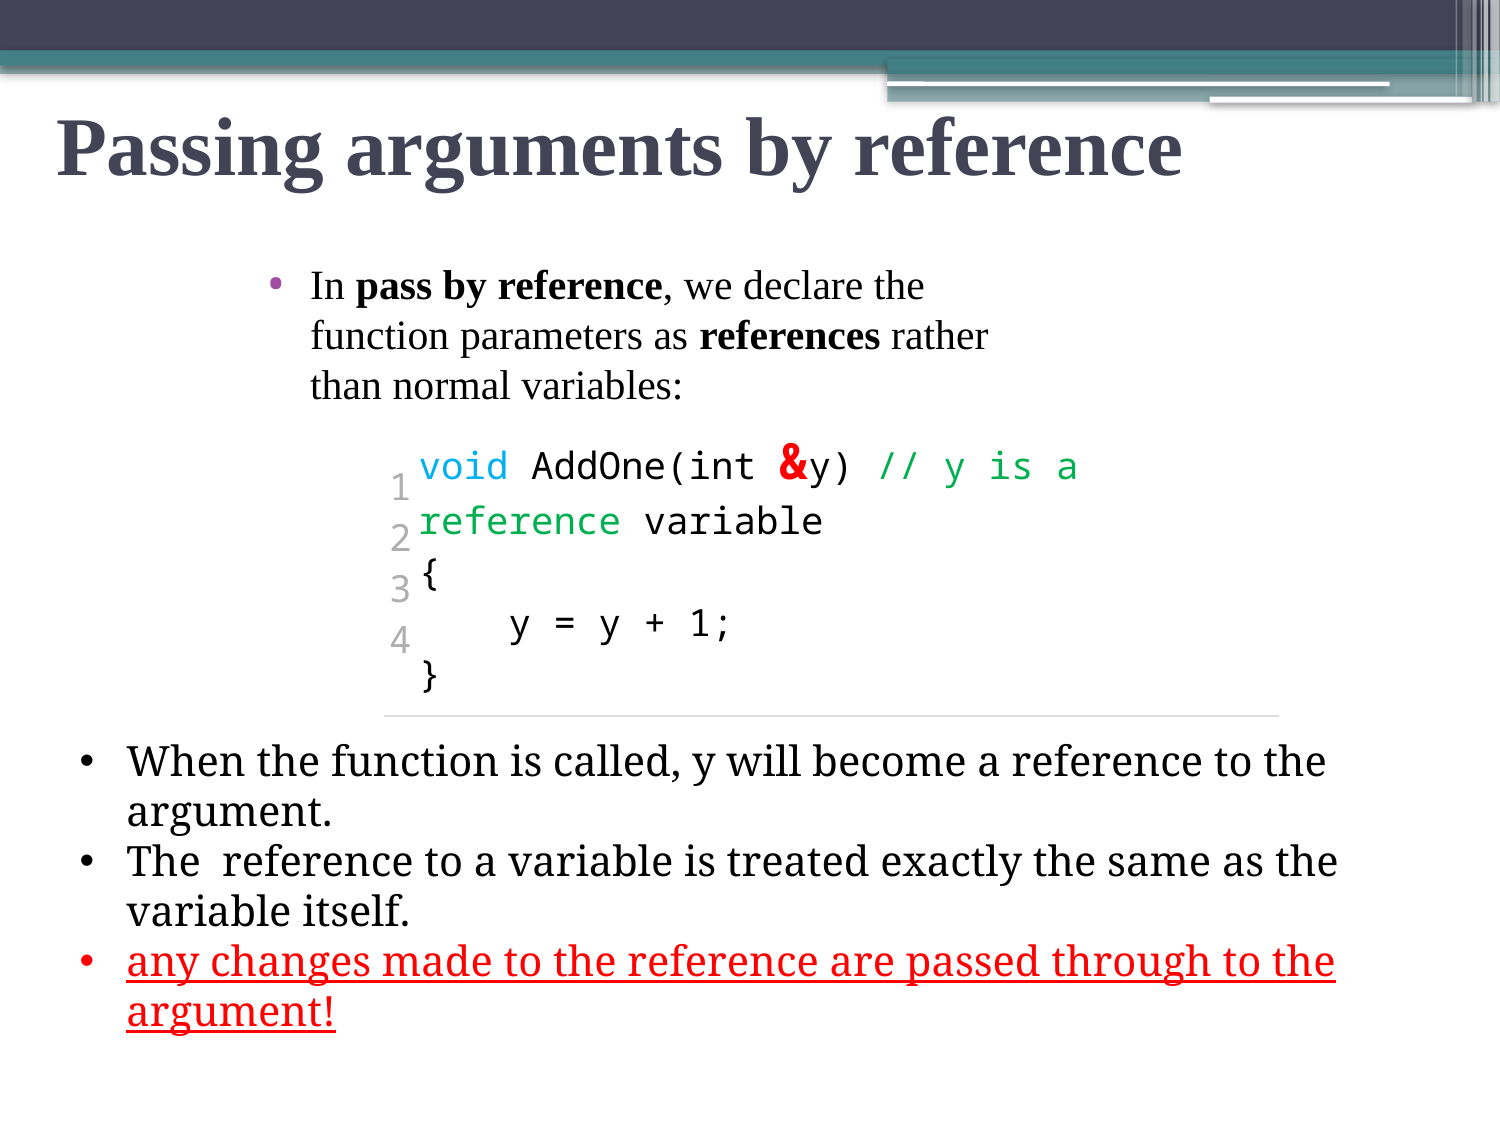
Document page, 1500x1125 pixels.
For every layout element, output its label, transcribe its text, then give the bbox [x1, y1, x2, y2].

table_header void AddOne(int &y) // y is a reference variable { y = y + 1; } [413, 409, 1279, 715]
text_box When the function is called, y will become a reference to the argument. The reference to a variable is treated exactly the same as the variable itself. any changes made to the reference are passed through to the argument! [64, 727, 1424, 1043]
title Passing arguments by reference [41, 54, 1392, 230]
list In pass by reference, we declare the function parameters as references rather than normal variables: [235, 249, 1058, 727]
table_header 1 2 3 4 [384, 409, 413, 715]
